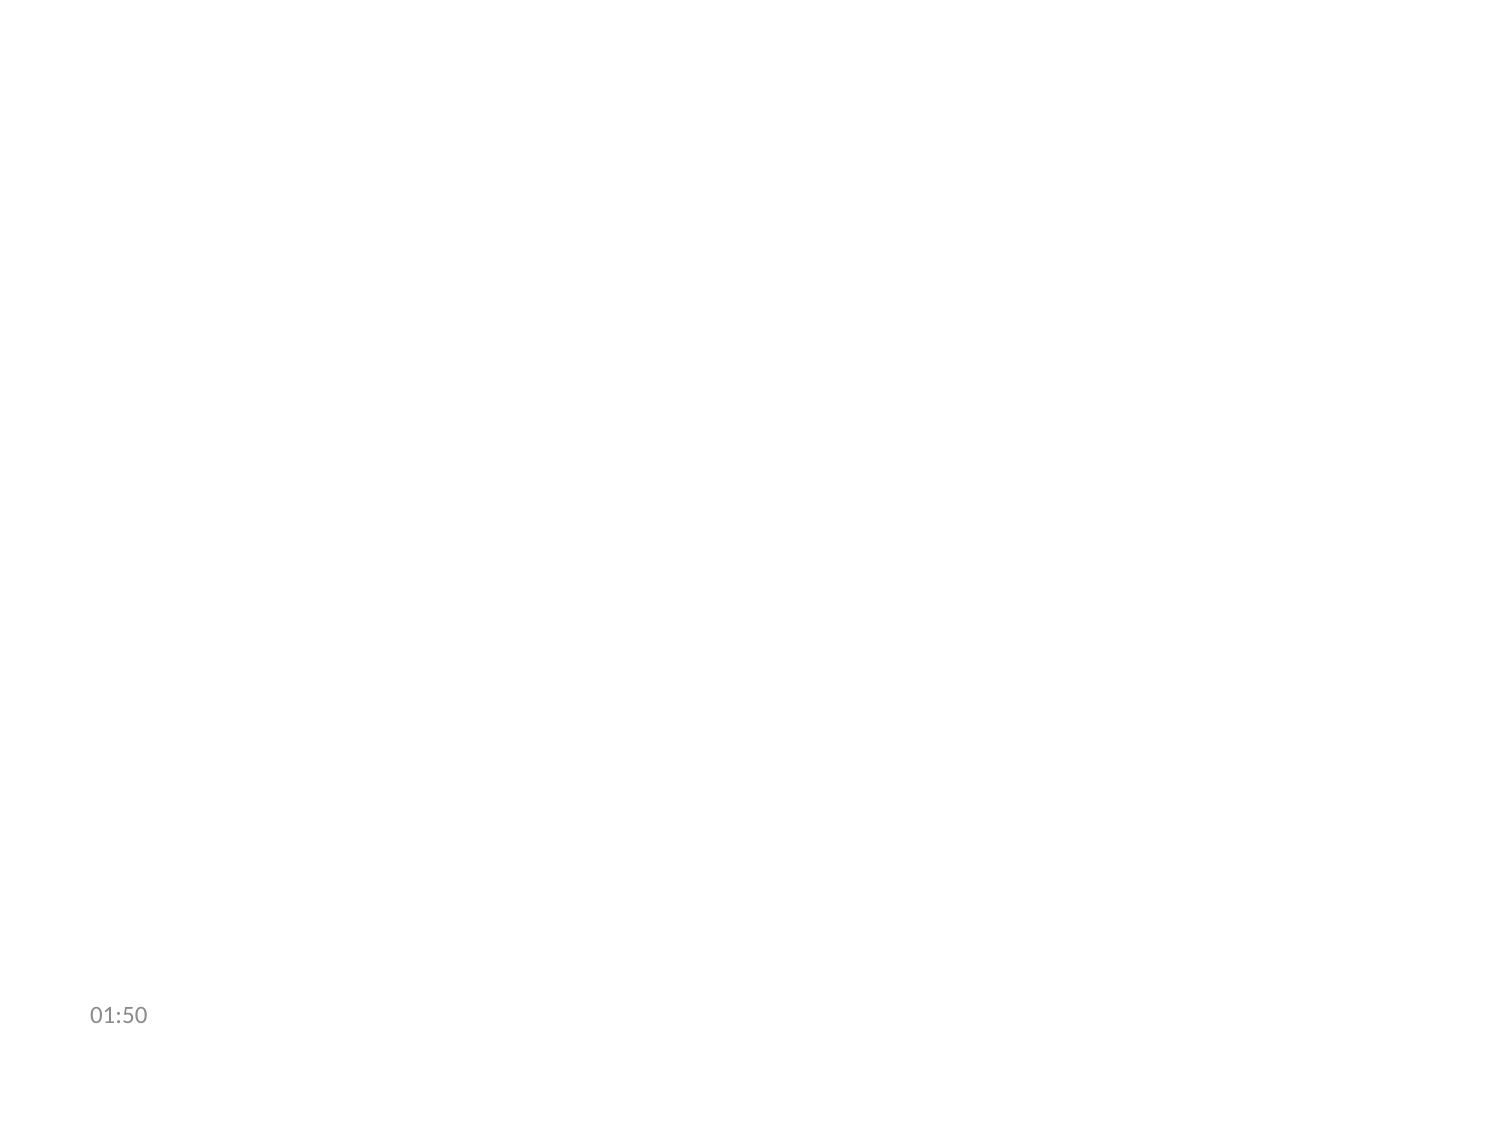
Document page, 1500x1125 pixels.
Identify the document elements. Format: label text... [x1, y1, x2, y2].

text_box 15:35 [75, 983, 425, 1044]
